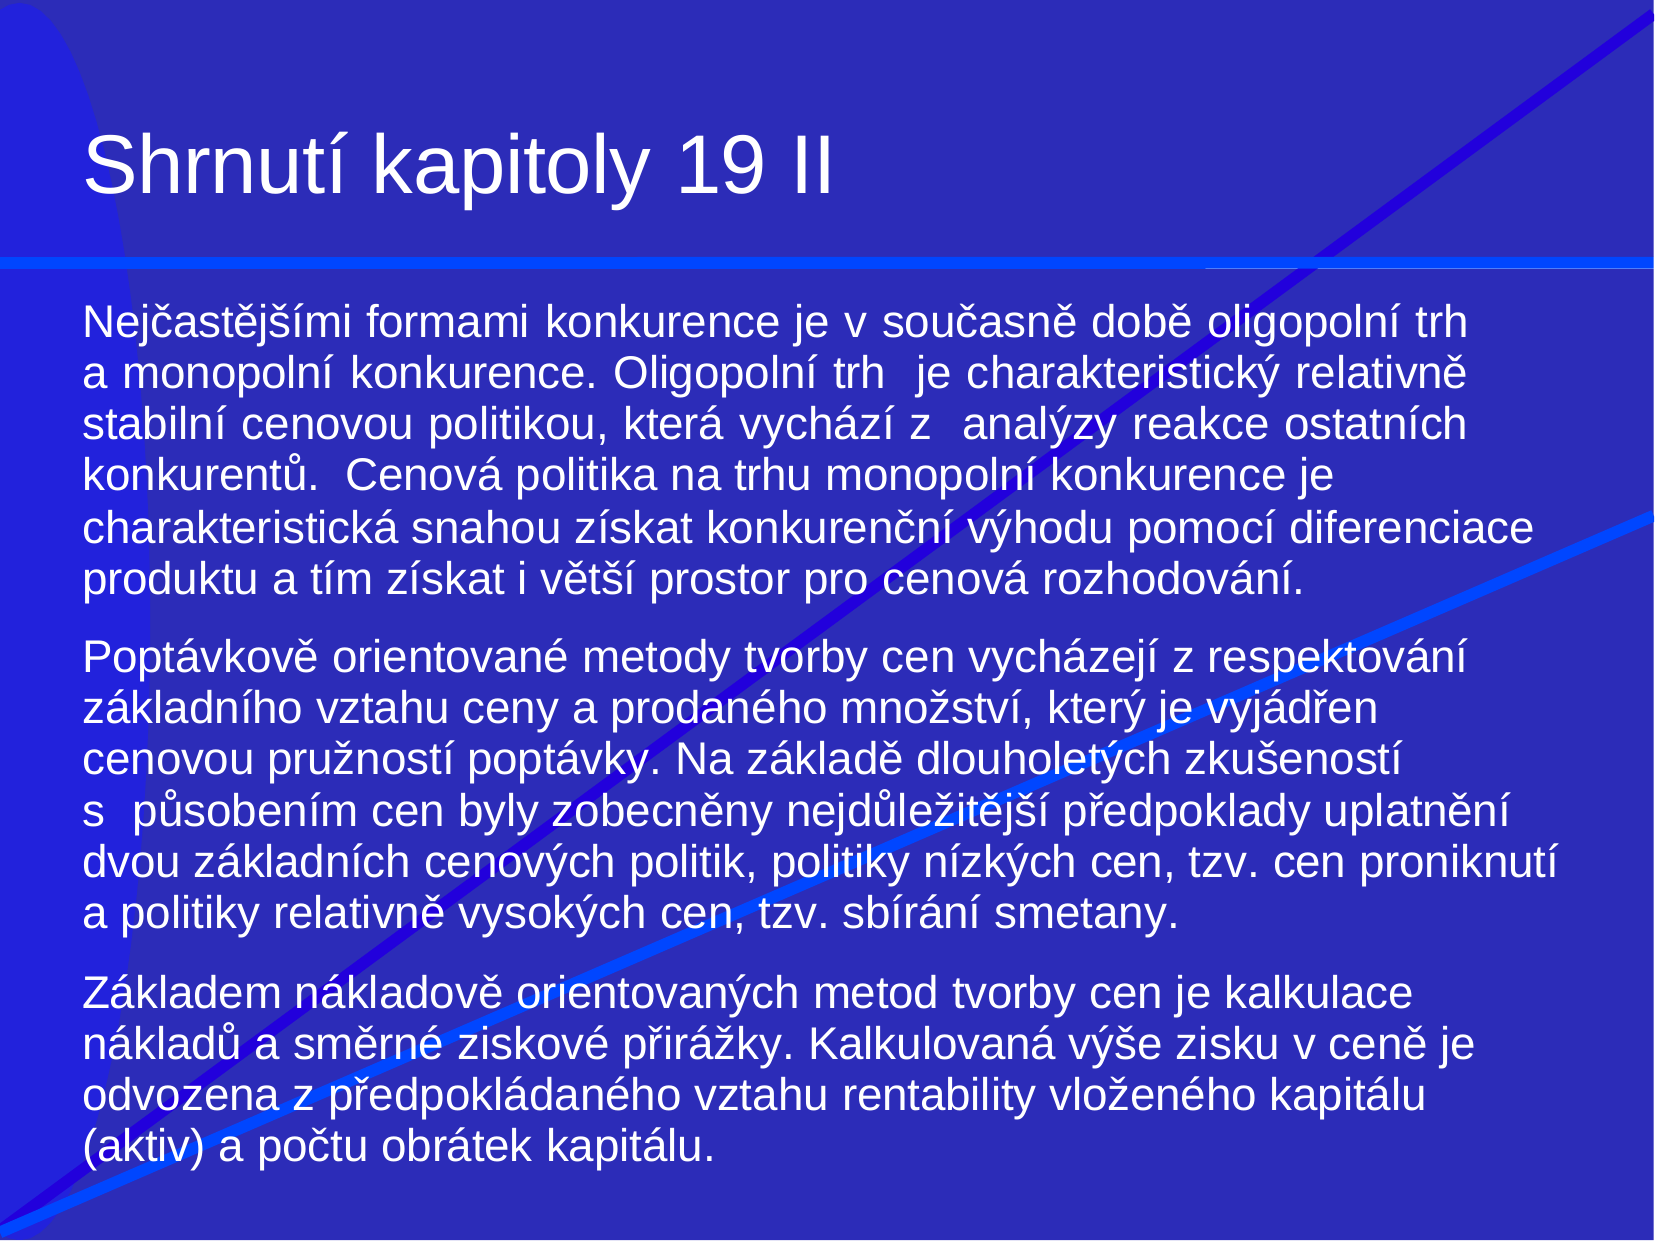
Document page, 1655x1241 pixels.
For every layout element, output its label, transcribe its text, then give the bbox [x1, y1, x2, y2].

title Shrnutí kapitoly 19 II [80, 67, 1574, 318]
text_box Nejčastějšími formami konkurence je v současně době oligopolní trh a monopolní konkurence. Oligopolní trh je charakteristický relativně stabilní cenovou politikou, která vychází z analýzy reakce ostatních konkurentů. Cenová politika na trhu monopolní konkurence je charakteristická snahou získat konkurenční výhodu pomocí diferenciace produktu a tím získat i větší prostor pro cenová rozhodování. Poptávkově orientované metody tvorby cen vycházejí z respektování základního vztahu ceny a prodaného množství, který je vyjádřen cenovou pružností poptávky. Na základě dlouholetých zkušeností s působením cen byly zobecněny nejdůležitější předpoklady uplatnění dvou základních cenových politik, politiky nízkých cen, tzv. cen proniknutí a politiky relativně vysokých cen, tzv. sbírání smetany. Základem nákladově orientovaných metod tvorby cen je kalkulace nákladů a směrné ziskové přirážky. Kalkulovaná výše zisku v ceně je odvozena z předpokládaného vztahu rentability vloženého kapitálu (aktiv) a počtu obrátek kapitálu. [80, 296, 1567, 1172]
